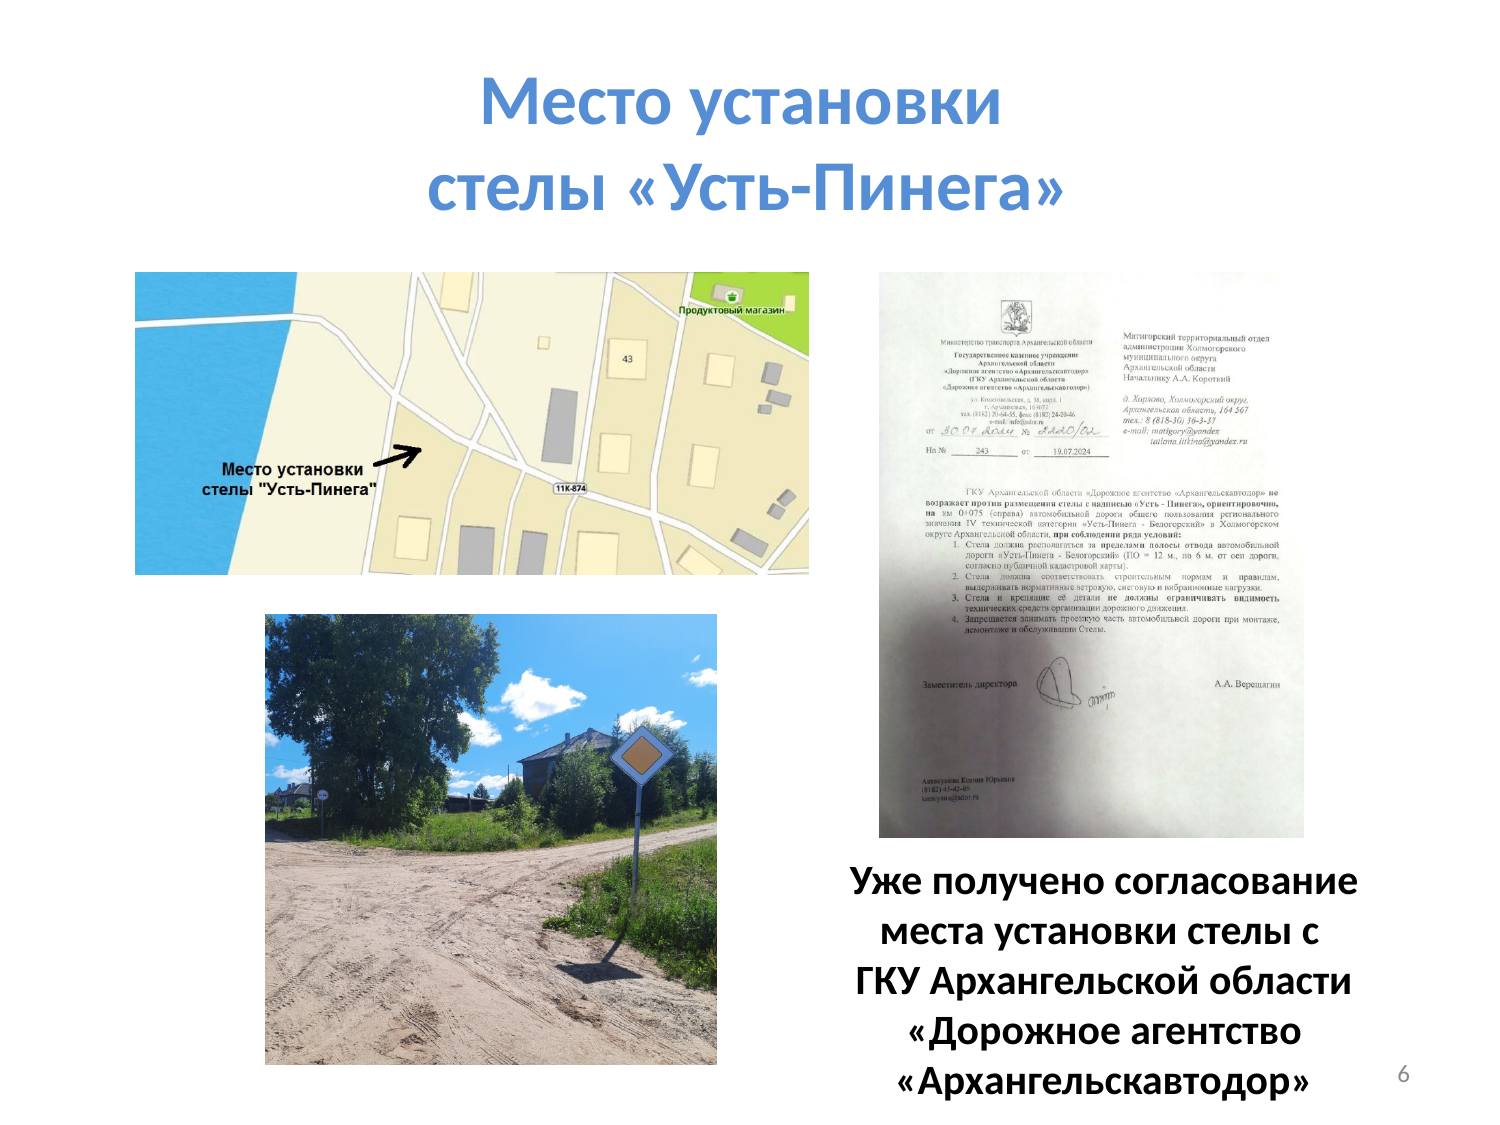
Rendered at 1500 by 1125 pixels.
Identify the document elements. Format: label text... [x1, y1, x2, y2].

title Место установки стелы «Усть-Пинега» [75, 45, 1425, 233]
picture [135, 272, 810, 575]
picture [879, 272, 1304, 838]
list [265, 614, 717, 1066]
slide_number 6 [1074, 1042, 1425, 1103]
text_box Уже получено согласование места установки стелы с ГКУ Архангельской области «Дорожное агентство «Архангельскавтодор» [809, 845, 1400, 1111]
